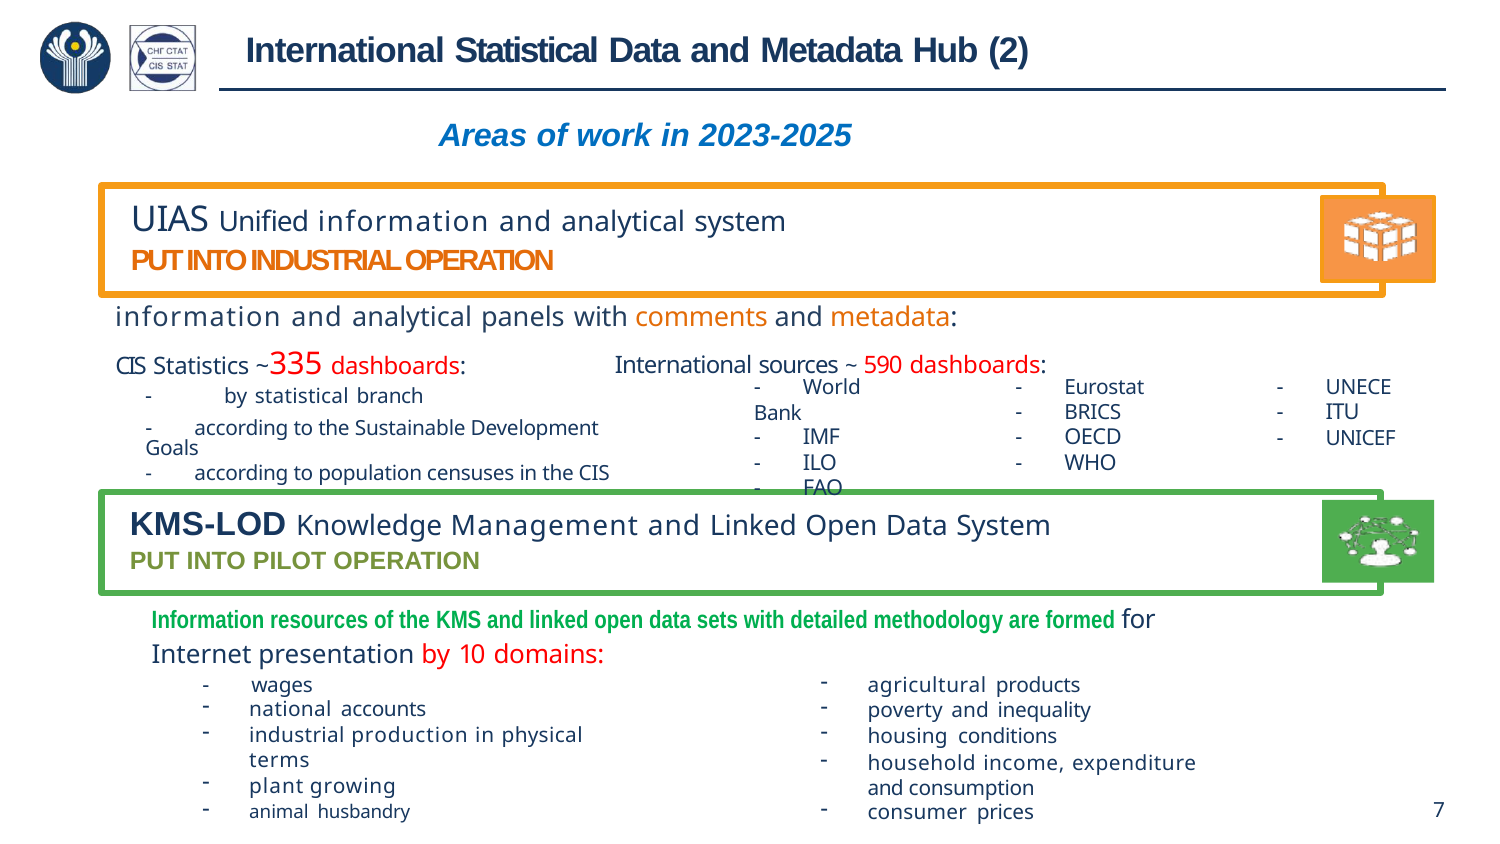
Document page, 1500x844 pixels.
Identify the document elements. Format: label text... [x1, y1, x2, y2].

text_box agricultural products poverty and inequality housing conditions household income, expenditure and consumption consumer prices [818, 669, 1224, 824]
text_box KMS-LOD Knowledge Management and Linked Open Data System PUT INTO PILOT OPERATION Information resources of the KMS and linked open data sets with detailed methodology are formed for Internet presentation by 10 domains: [127, 605, 1179, 669]
text_box - UNECE - ITU - UNICEF [1274, 372, 1400, 450]
text_box Areas of work in 2023-2025 UIAS Unified information and analytical system PUT INTO INDUSTRIAL OPERATION information and analytical panels with comments and metadata: [104, 307, 1321, 332]
text_box - according to the Sustainable Development Goals - according to population censuses in the CIS [143, 420, 638, 485]
text_box - wages [200, 668, 314, 694]
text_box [0, 0, 1447, 299]
text_box national accounts industrial production in physical terms plant growing animal husbandry [200, 694, 628, 823]
text_box - Eurostat - BRICS - OECD - WHO [1013, 372, 1147, 475]
text_box CIS Statistics ~335 dashboards: - by statistical branch [113, 338, 504, 409]
text_box 7 [1431, 794, 1448, 822]
text_box International sources ~ 590 dashboards: [612, 347, 1075, 379]
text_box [98, 488, 1435, 597]
text_box - World Bank - IMF - ILO - FAO [751, 372, 917, 487]
